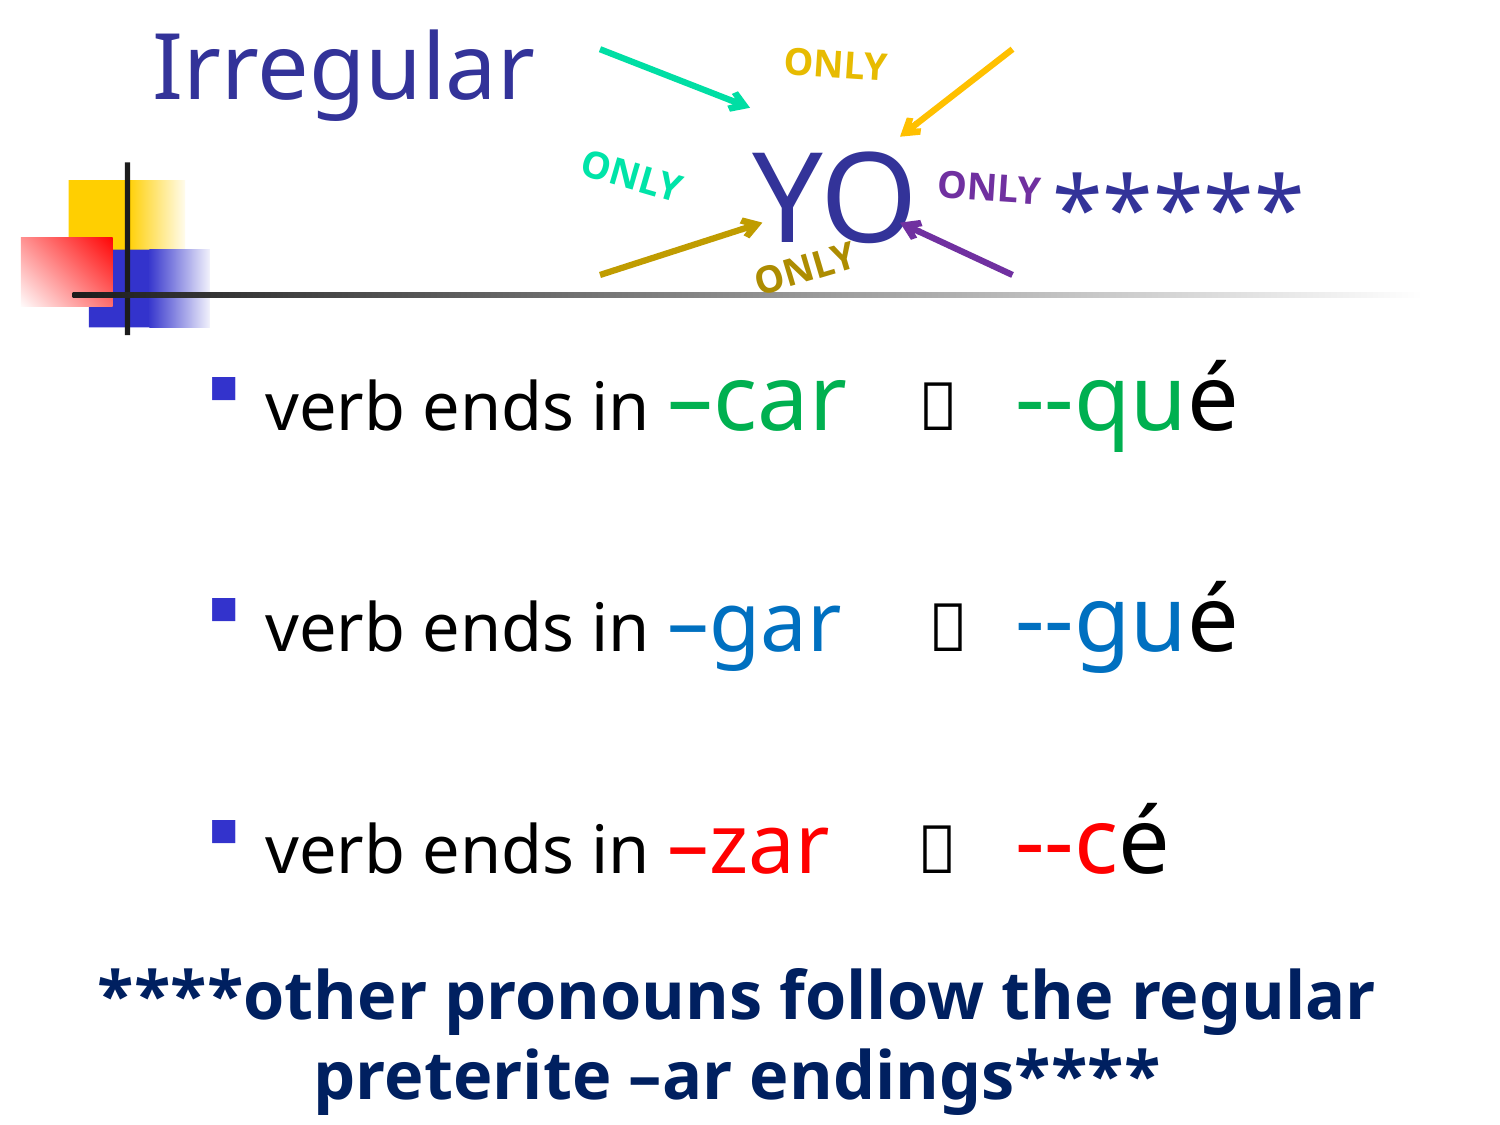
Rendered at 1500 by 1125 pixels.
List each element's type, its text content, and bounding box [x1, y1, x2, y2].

text_box ONLY [736, 26, 938, 97]
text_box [599, 48, 751, 108]
text_box ONLY [495, 108, 705, 220]
text_box ONLY [887, 149, 1092, 223]
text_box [899, 48, 1013, 137]
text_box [599, 222, 763, 276]
text_box ONLY [704, 209, 896, 325]
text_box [899, 222, 1013, 276]
list verb ends in –car  --qué verb ends in –gar  --gué verb ends in –zar  --cé [193, 331, 1469, 863]
text_box ****other pronouns follow the regular preterite –ar endings**** [0, 945, 1475, 1120]
title Irregular YO ***** [137, 35, 1468, 275]
